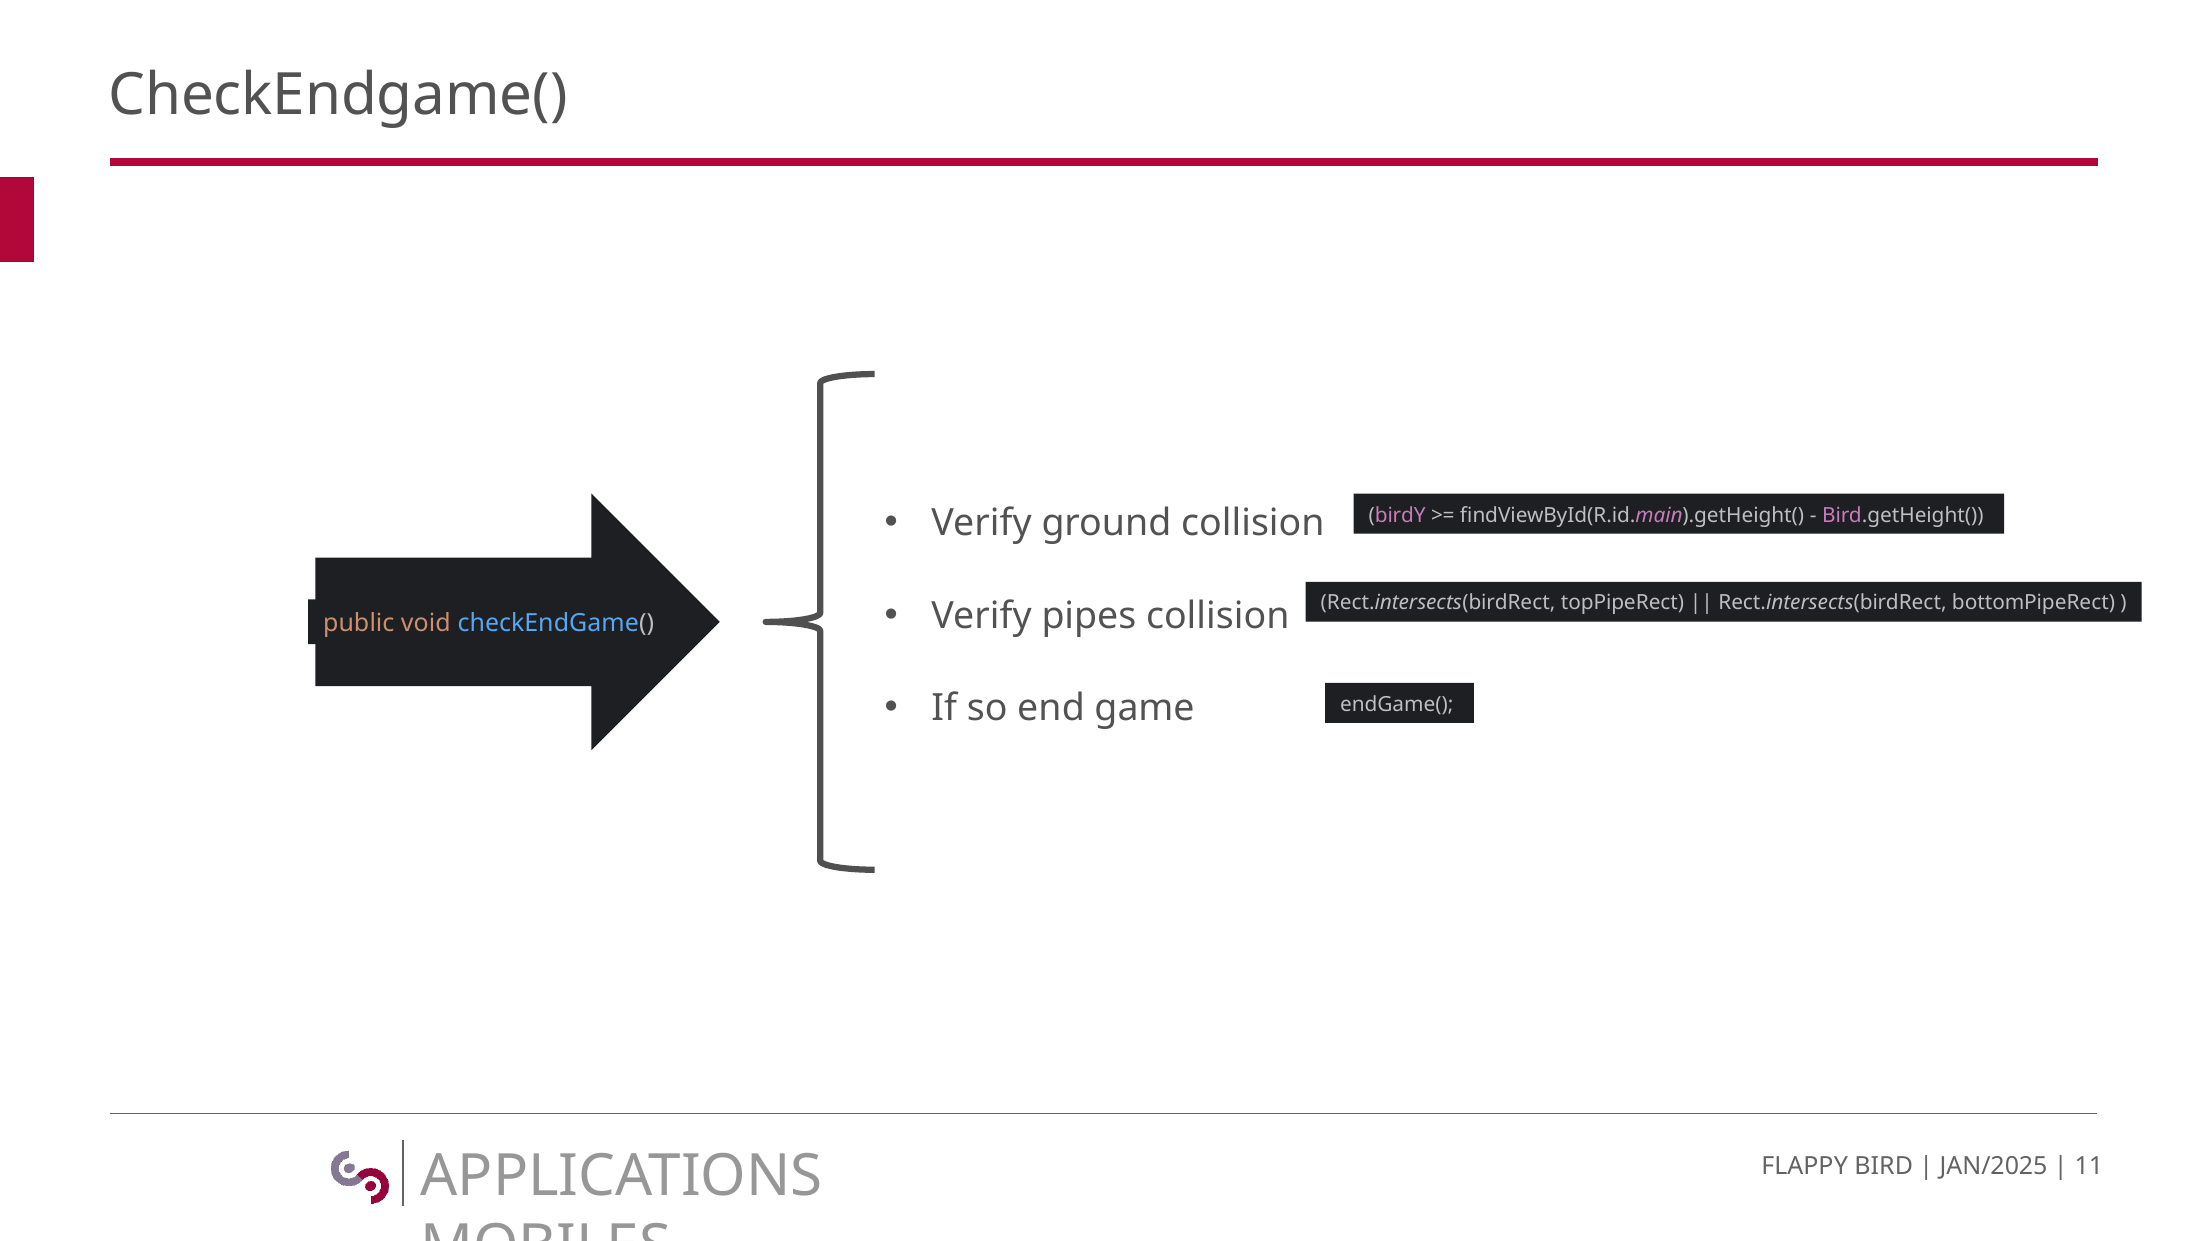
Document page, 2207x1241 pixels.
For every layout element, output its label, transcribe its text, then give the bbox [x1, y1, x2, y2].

text_box Verify ground collision Verify pipes collision If so end game [869, 468, 1702, 736]
text_box [764, 373, 875, 871]
text_box endGame(); [1325, 682, 1474, 723]
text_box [315, 493, 720, 751]
text_box (Rect.intersects(birdRect, topPipeRect) || Rect.intersects(birdRect, bottomPipeRect) ) [1305, 581, 2142, 622]
text_box (birdY >= findViewById(R.id.main).getHeight() - Bird.getHeight()) [1353, 493, 2005, 534]
slide_number FLAPPY BIRD | JAN/2025 | 11 [878, 1149, 2104, 1180]
title CheckEndgame() [108, 56, 2098, 127]
picture [311, 1141, 404, 1211]
